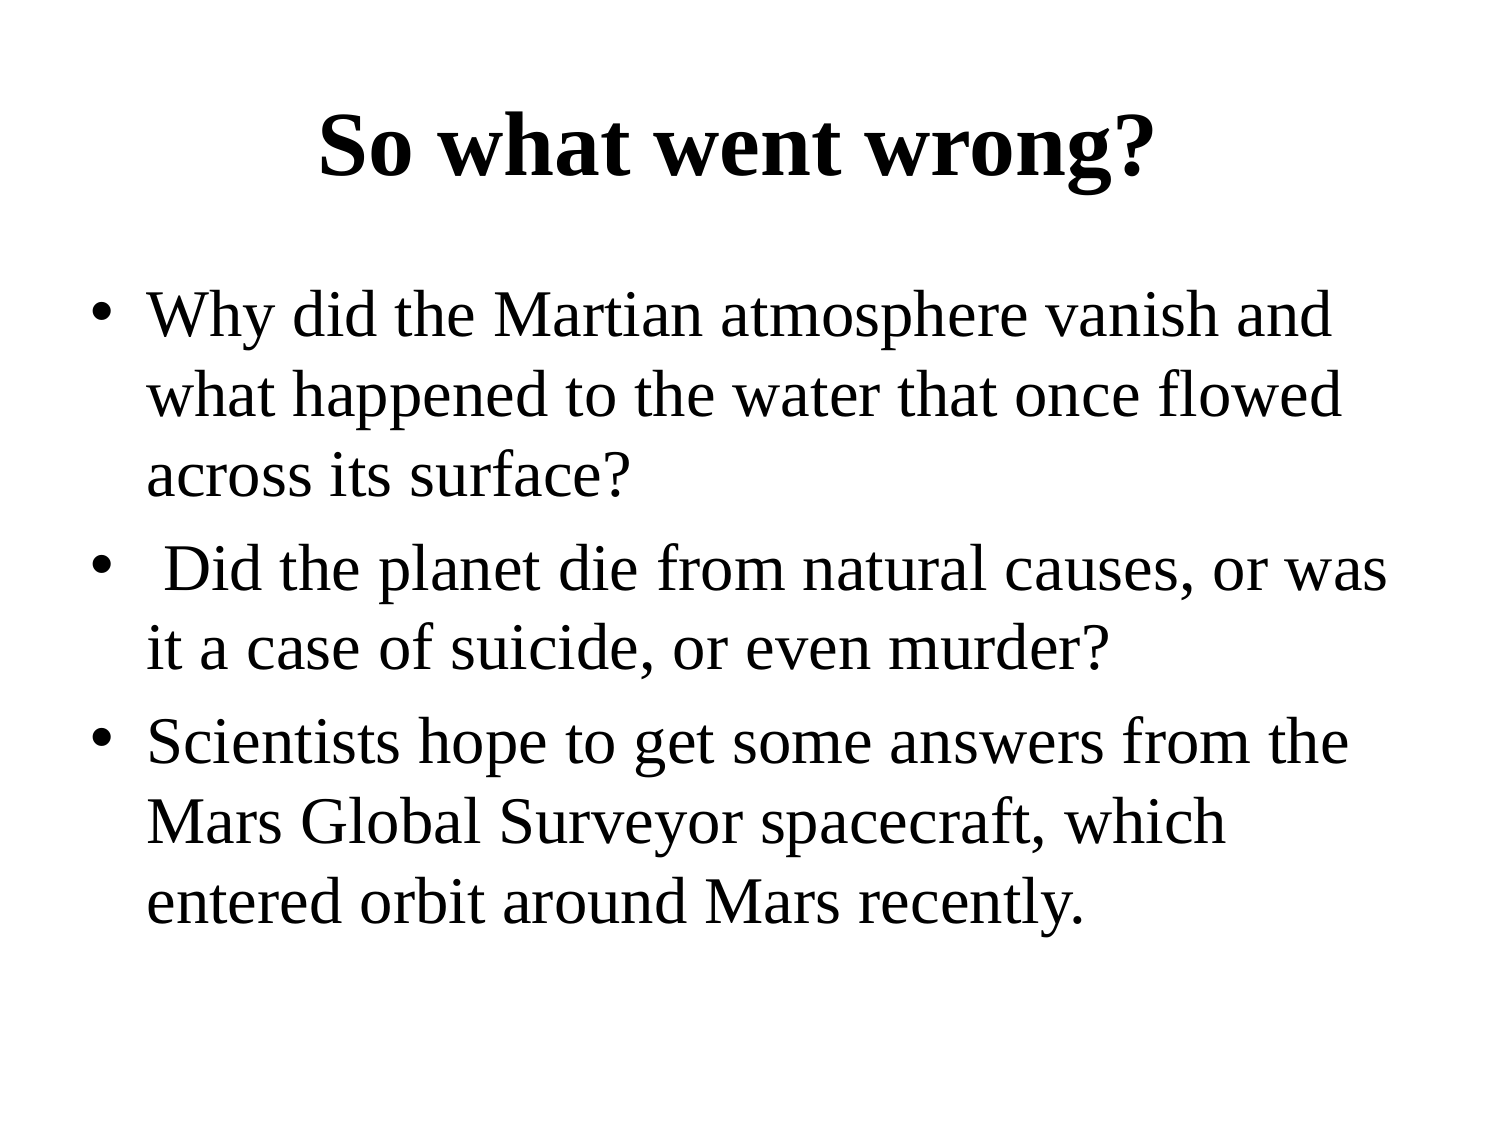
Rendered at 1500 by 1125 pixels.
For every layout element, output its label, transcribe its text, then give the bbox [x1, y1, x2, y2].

title So what went wrong? [75, 45, 1425, 233]
list Why did the Martian atmosphere vanish and what happened to the water that once flowed across its surface? Did the planet die from natural causes, or was it a case of suicide, or even murder? Scientists hope to get some answers from the Mars Global Surveyor spacecraft, which entered orbit around Mars recently. [75, 262, 1425, 1005]
